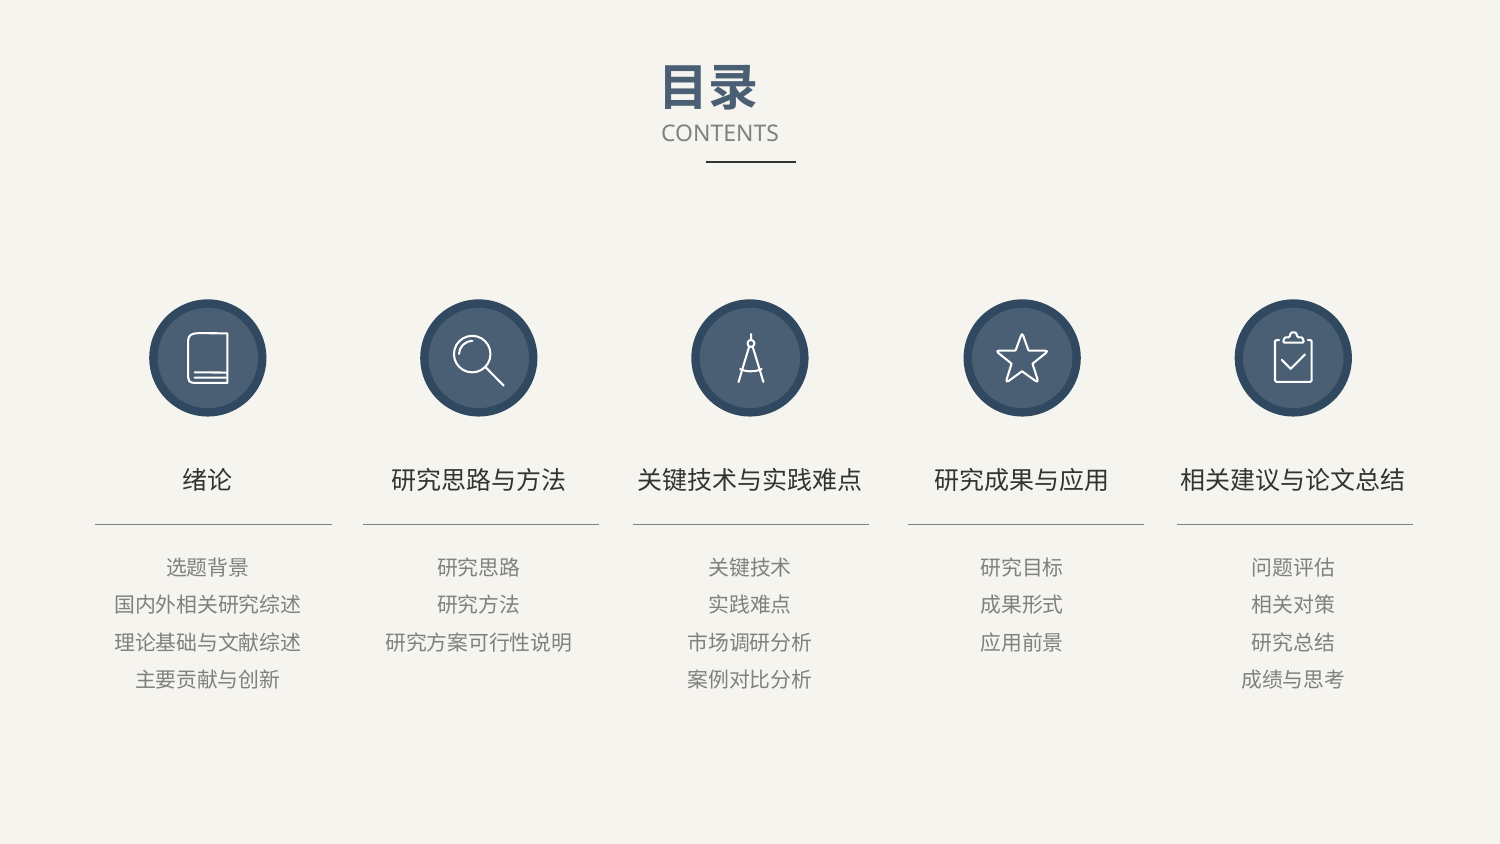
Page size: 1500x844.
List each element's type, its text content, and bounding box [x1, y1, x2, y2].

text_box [453, 335, 505, 386]
text_box 研究目标 成果形式 应用前景 [965, 534, 1079, 662]
text_box 研究思路 研究方法 研究方案可行性说明 [370, 534, 588, 662]
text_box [738, 333, 764, 383]
text_box 研究成果与应用 [919, 457, 1125, 502]
text_box 关键技术与实践难点 [622, 457, 878, 502]
text_box 研究思路与方法 [376, 457, 582, 502]
text_box [153, 303, 263, 413]
text_box 问题评估 相关对策 研究总结 成绩与思考 [1226, 534, 1360, 699]
text_box 关键技术 实践难点 市场调研分析 案例对比分析 [672, 534, 828, 699]
text_box [1238, 303, 1348, 413]
text_box [695, 303, 805, 413]
text_box [967, 303, 1077, 413]
text_box 绪论 [114, 457, 302, 502]
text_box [187, 332, 228, 384]
text_box 目录 [643, 47, 857, 123]
text_box CONTENTS [646, 111, 854, 154]
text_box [1274, 332, 1312, 383]
text_box 选题背景 国内外相关研究综述 理论基础与文献综述 主要贡献与创新 [99, 534, 316, 699]
text_box [424, 303, 534, 413]
text_box 相关建议与论文总结 [1165, 457, 1421, 502]
text_box [997, 334, 1047, 382]
